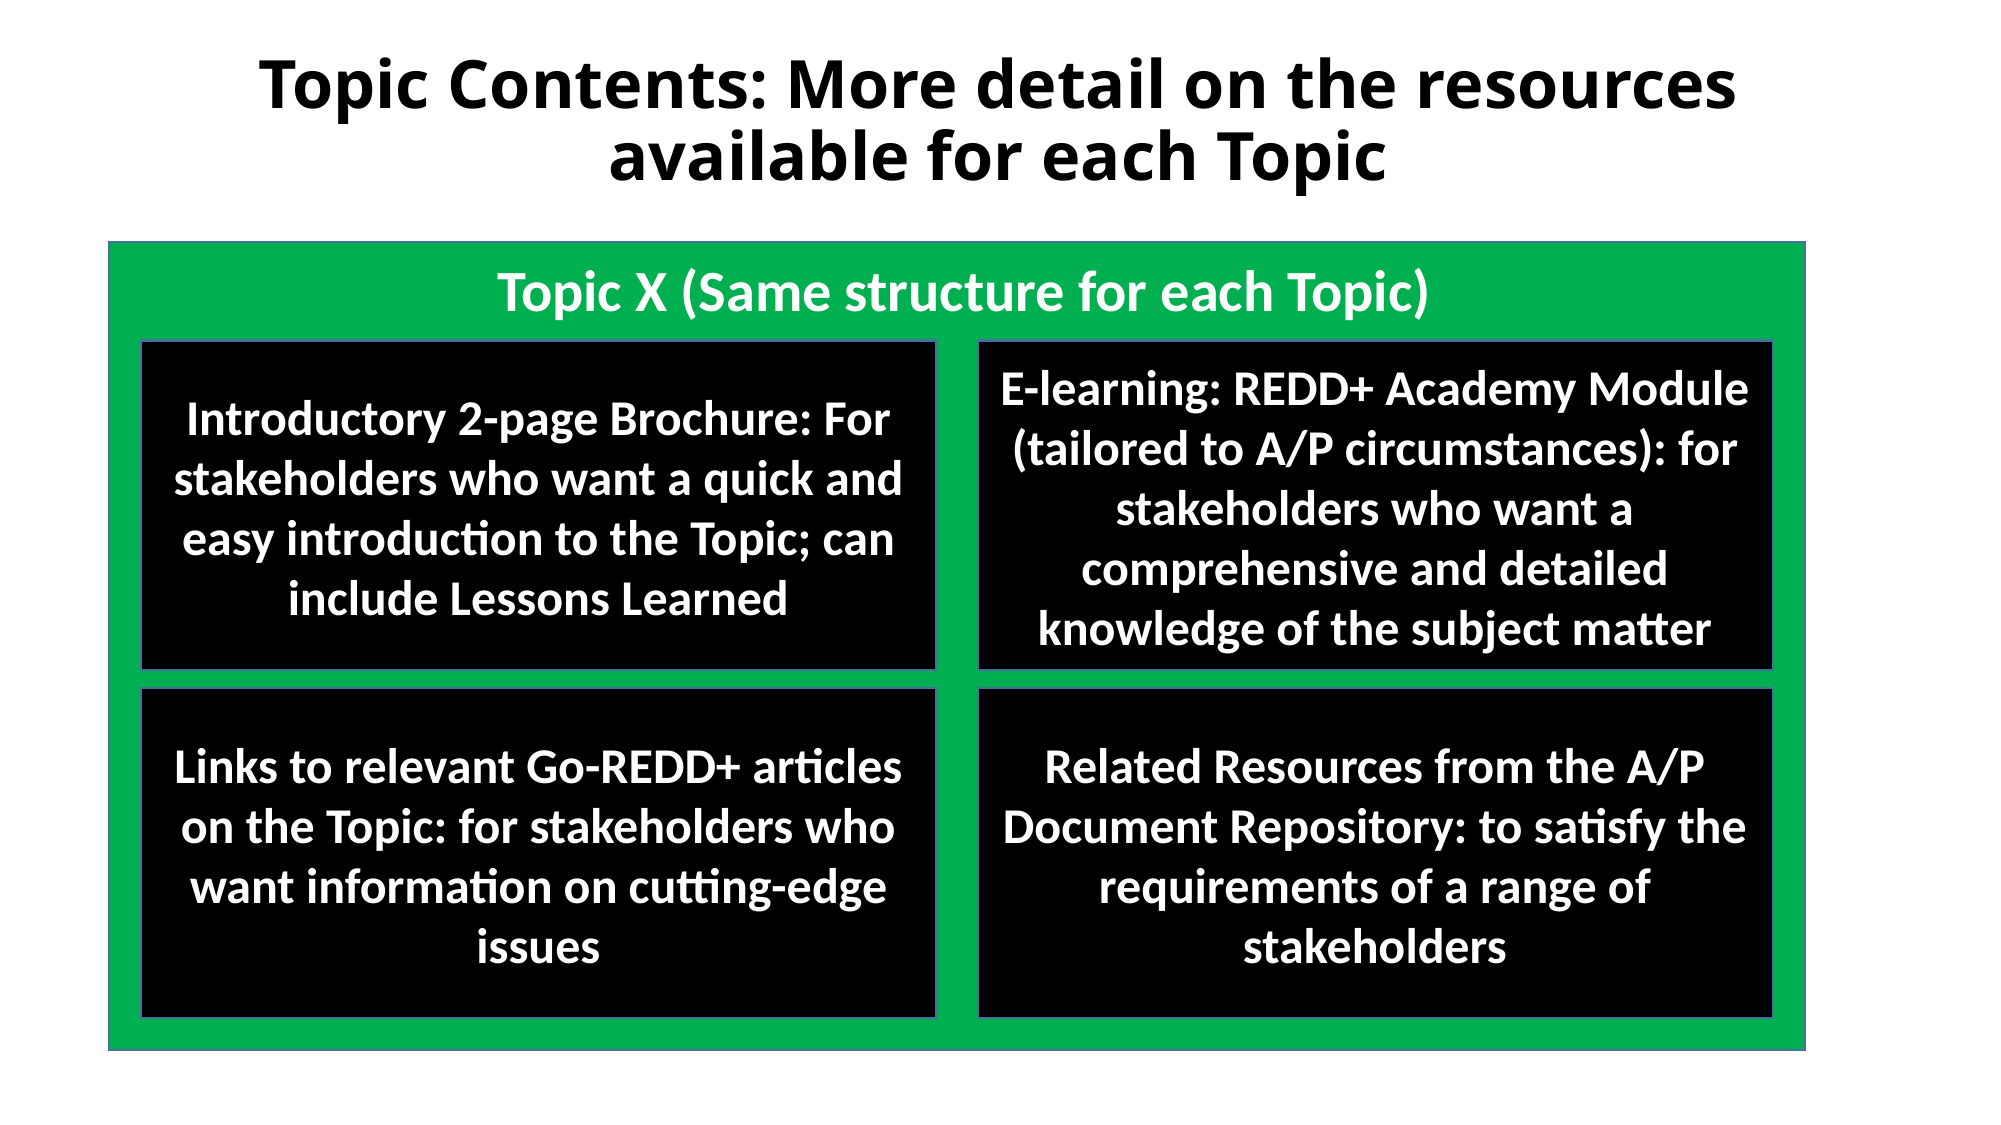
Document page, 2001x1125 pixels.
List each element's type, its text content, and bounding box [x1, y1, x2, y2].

text_box Links to relevant Go-REDD+ articles on the Topic: for stakeholders who want information on cutting-edge issues [140, 687, 937, 1019]
text_box [108, 241, 1806, 1051]
text_box Introductory 2-page Brochure: For stakeholders who want a quick and easy introduction to the Topic; can include Lessons Learned [140, 339, 937, 671]
text_box E-learning: REDD+ Academy Module (tailored to A/P circumstances): for stakeholders who want a comprehensive and detailed knowledge of the subject matter [977, 339, 1774, 671]
text_box Topic X (Same structure for each Topic) [482, 245, 1473, 331]
text_box Related Resources from the A/P Document Repository: to satisfy the requirements of a range of stakeholders [977, 687, 1774, 1019]
title Topic Contents: More detail on the resources available for each Topic [179, 44, 1818, 202]
